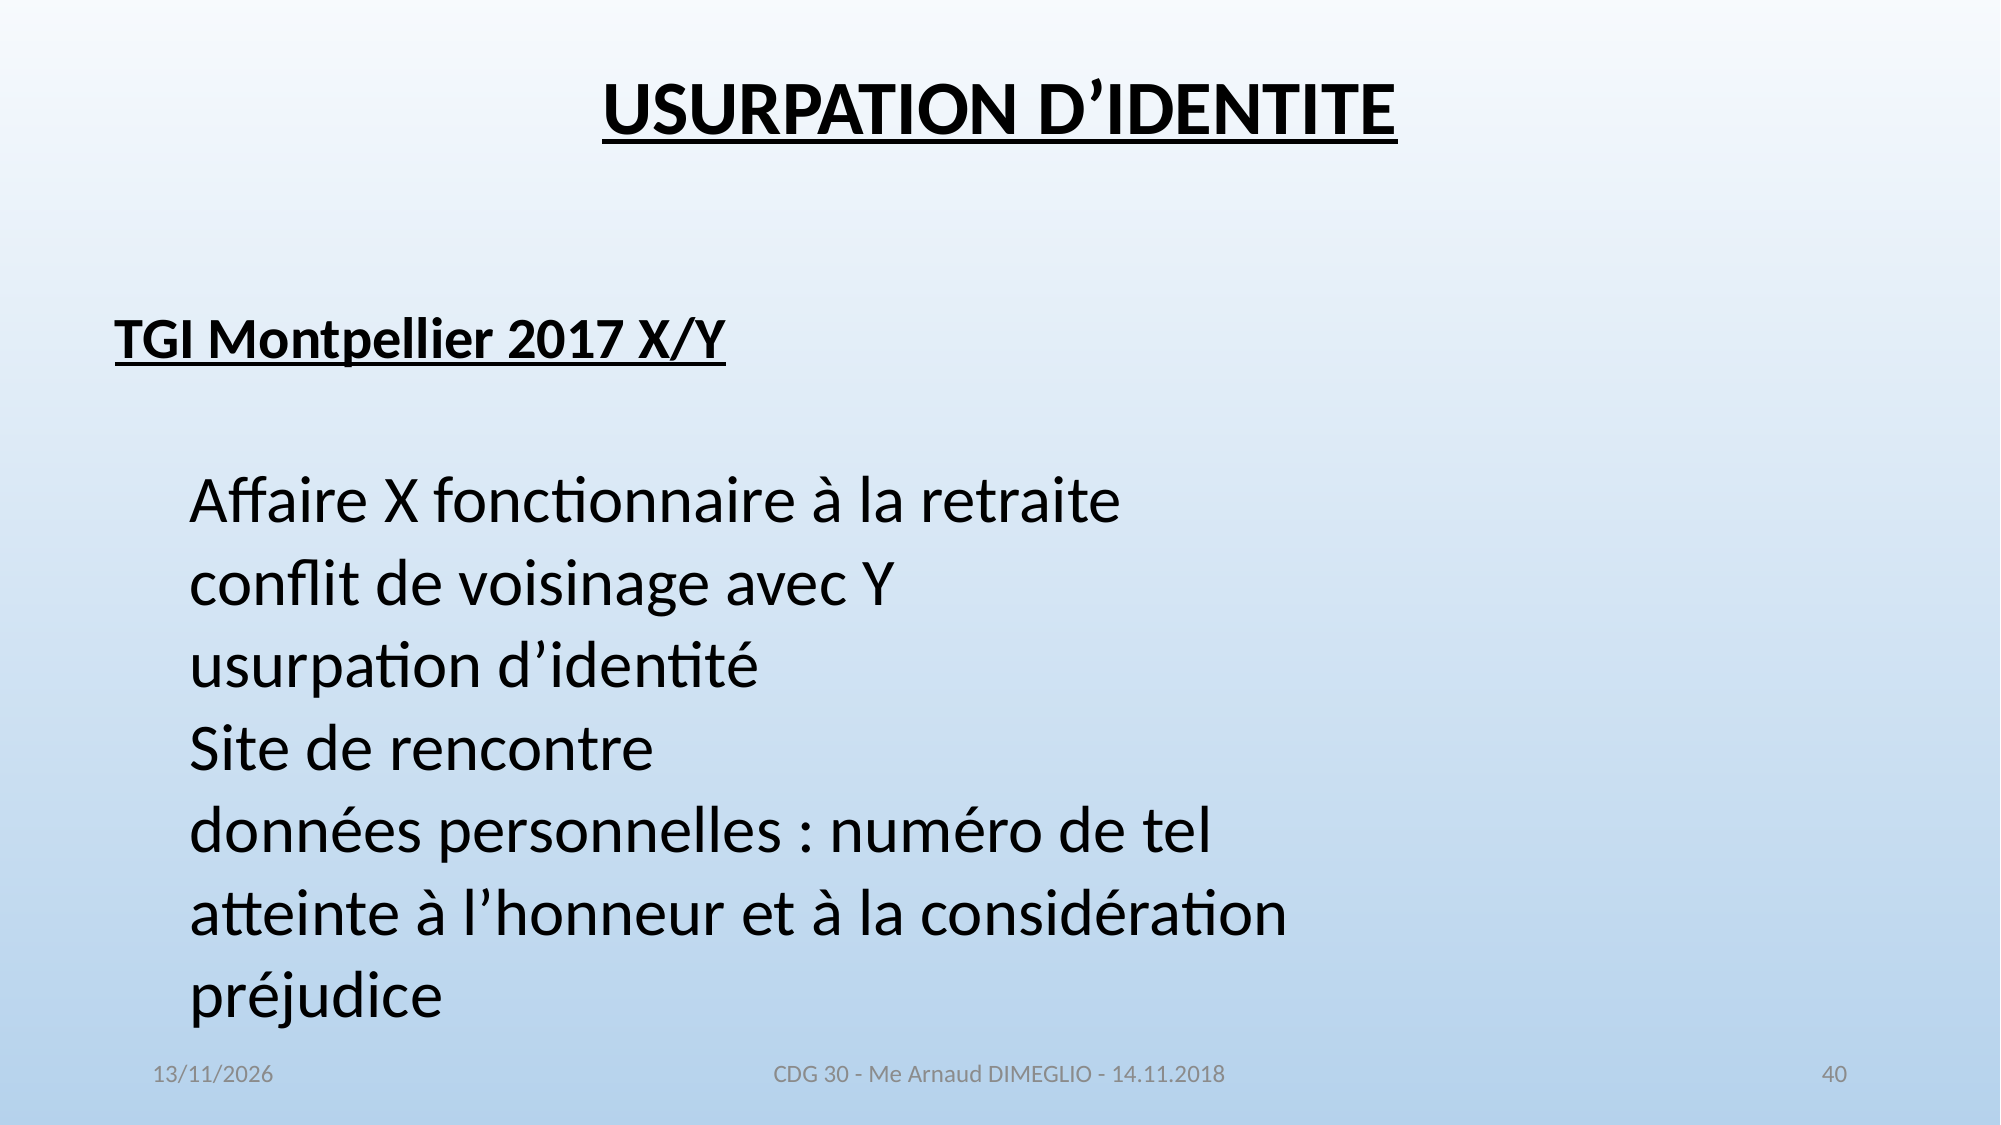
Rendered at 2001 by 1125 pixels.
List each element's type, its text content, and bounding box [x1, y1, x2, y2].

list TGI Montpellier 2017 X/Y Affaire X fonctionnaire à la retraite conflit de voisinage avec Y usurpation d’identité Site de rencontre données personnelles : numéro de tel atteinte à l’honneur et à la considération préjudice [99, 210, 1825, 1066]
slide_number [137, 1042, 588, 1103]
slide_number 40 [1412, 1042, 1863, 1103]
title USURPATION D’IDENTITE [137, 59, 1863, 252]
footer CDG 30 - Me Arnaud DIMEGLIO - 14.11.2018 [662, 1042, 1338, 1103]
